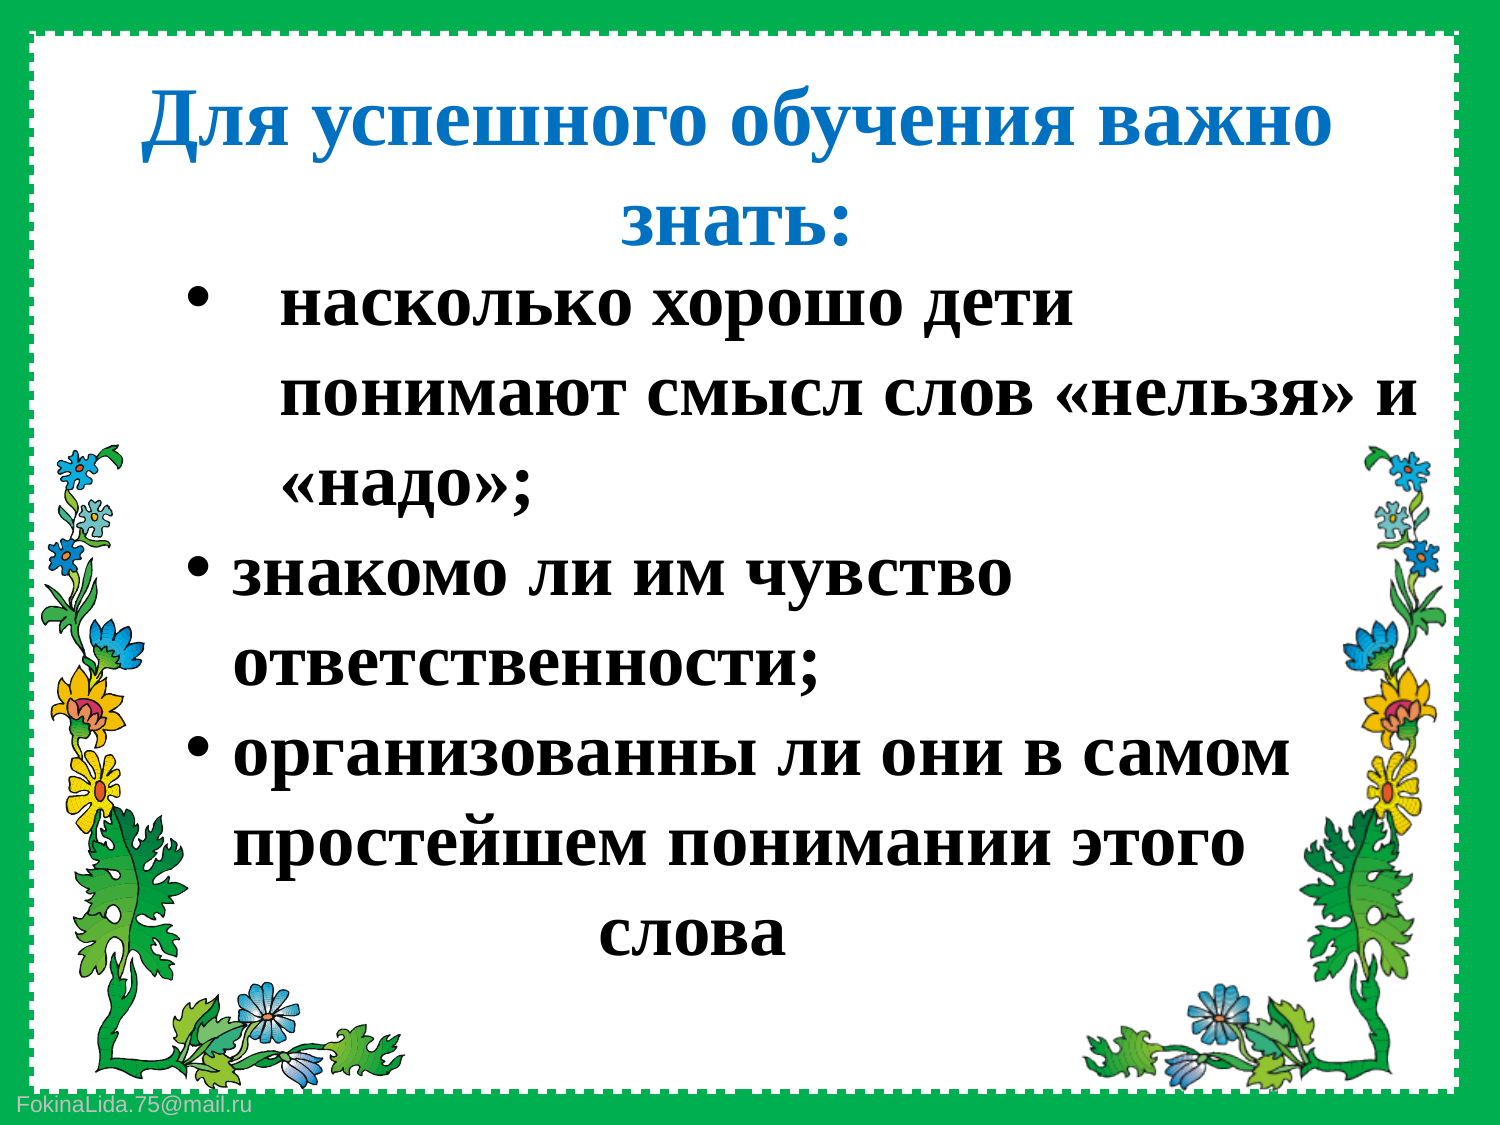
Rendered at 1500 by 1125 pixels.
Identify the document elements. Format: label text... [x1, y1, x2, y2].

text_box Для успешного обучения важно знать: [41, 54, 1436, 370]
picture [1080, 444, 1448, 1093]
text_box насколько хорошо дети понимают смысл слов «нельзя» и «надо»; знакомо ли им чувство ответственности; организованны ли они в самом простейшем понимании этого слова [171, 243, 1435, 1059]
